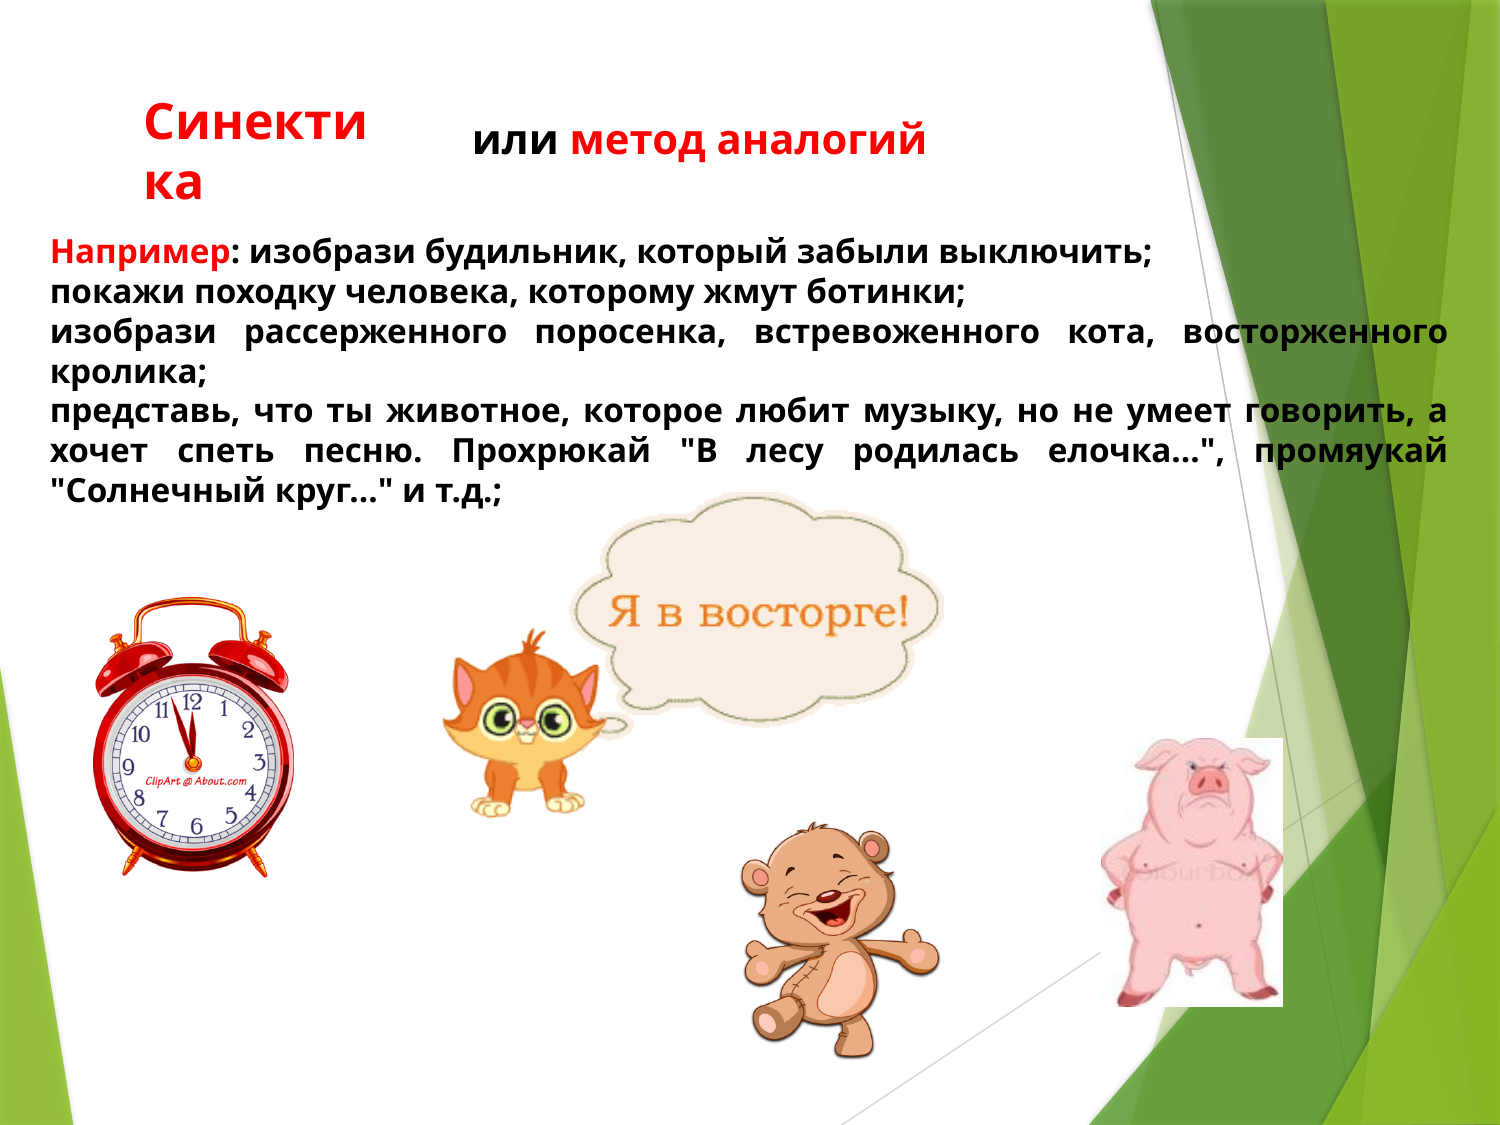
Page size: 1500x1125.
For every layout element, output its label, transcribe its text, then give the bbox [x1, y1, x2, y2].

picture [93, 597, 294, 880]
picture [397, 491, 944, 1062]
text_box или метод аналогий [457, 105, 1114, 171]
picture [1101, 737, 1283, 1007]
text_box Синектика [128, 81, 413, 217]
text_box Например: изобрази будильник, который забыли выключить; покажи походку человека, которому жмут ботинки; изобрази рассерженного поросенка, встревоженного кота, восторженного кролика; представь, что ты животное, которое любит музыку, но не умеет говорить, а хочет спеть песню. Прохрюкай "В лесу родилась елочка…", промяукай "Солнечный круг…" и т.д.; [35, 222, 1465, 517]
